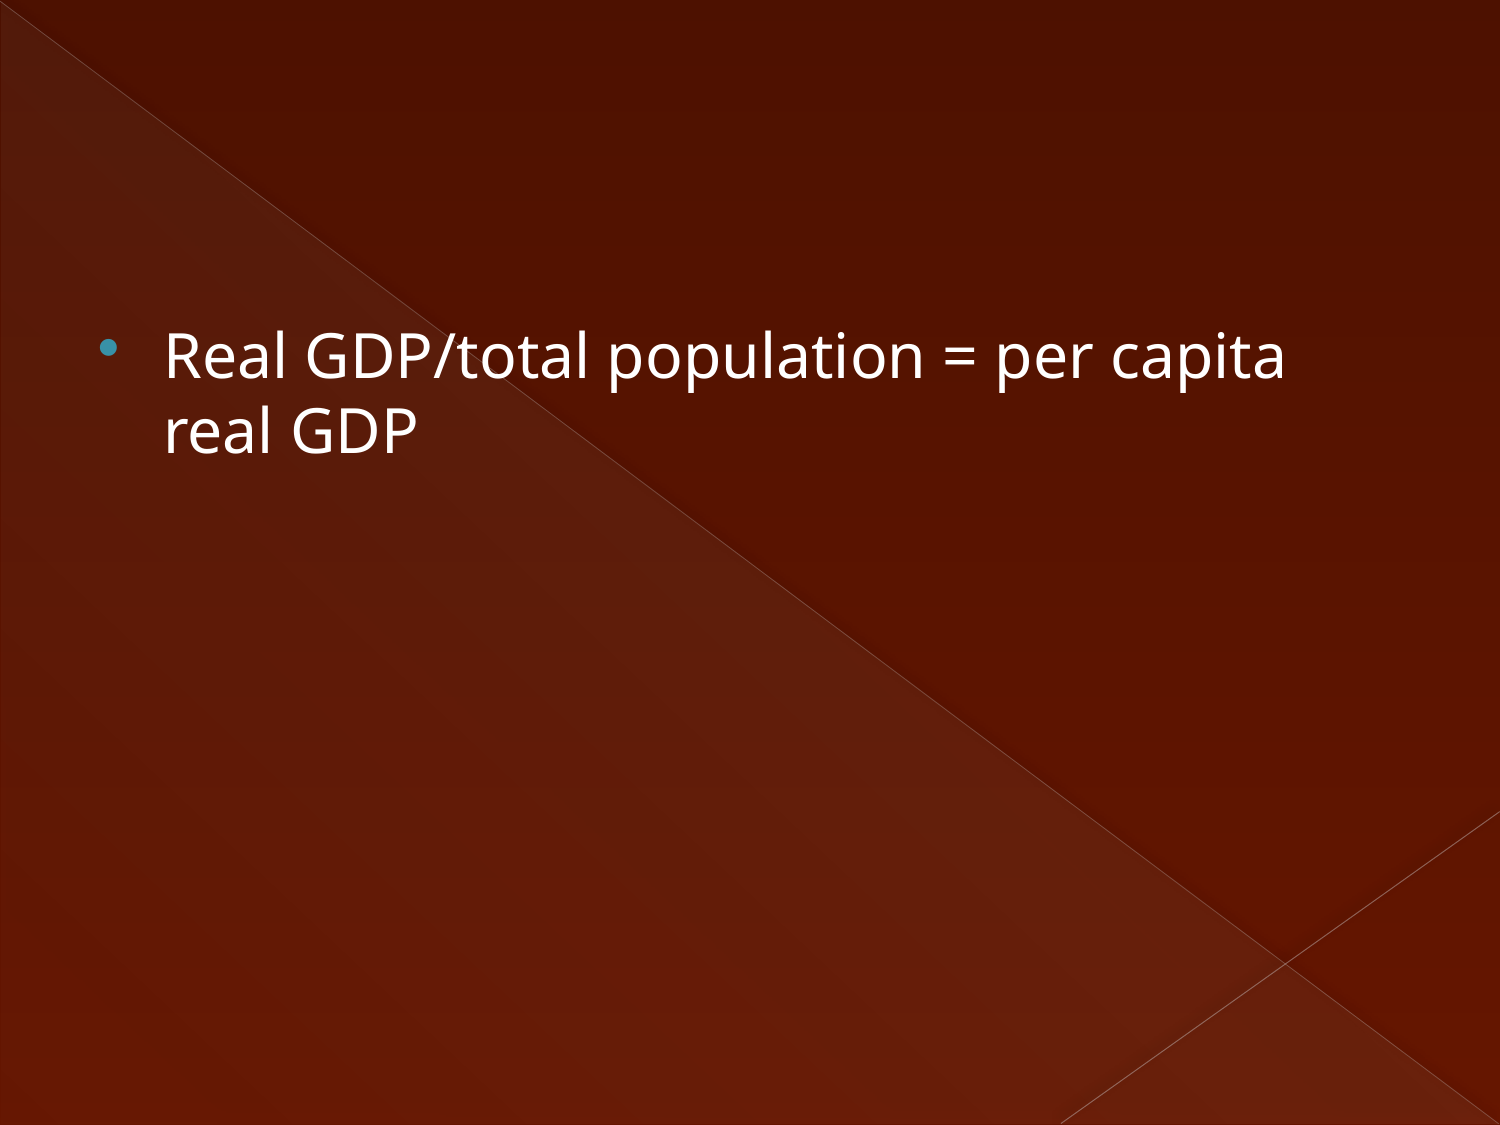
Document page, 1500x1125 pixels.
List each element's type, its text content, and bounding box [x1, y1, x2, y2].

list Real GDP/total population = per capita real GDP [75, 308, 1425, 1059]
